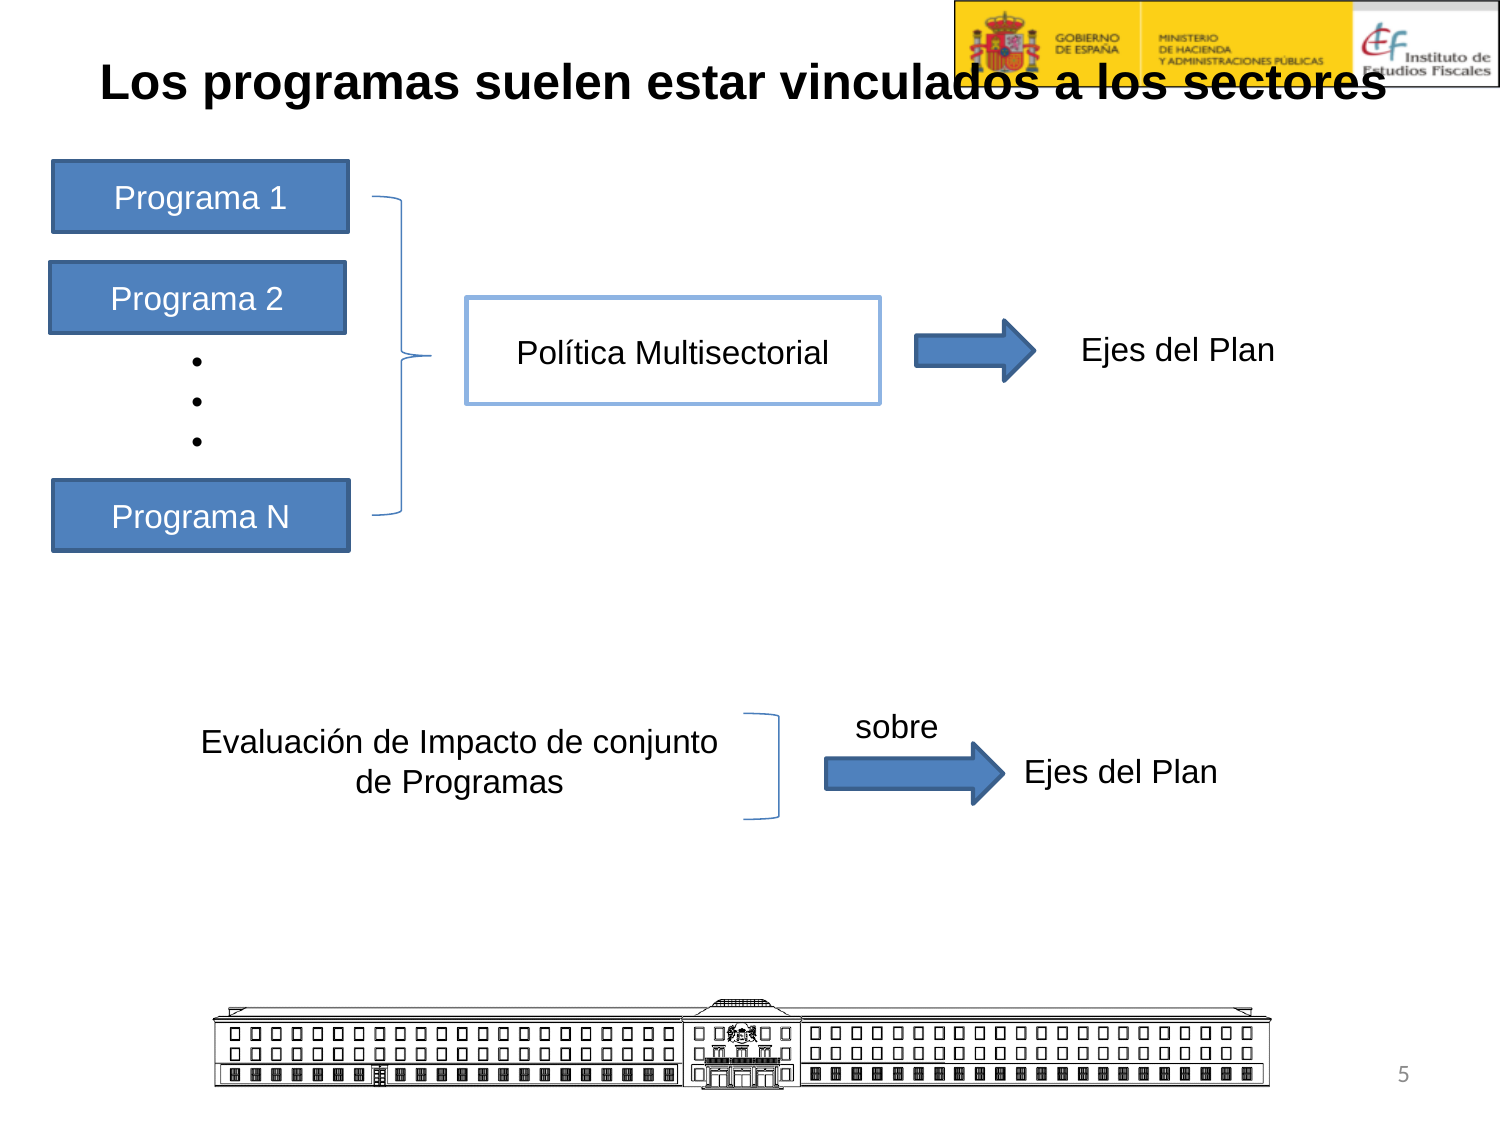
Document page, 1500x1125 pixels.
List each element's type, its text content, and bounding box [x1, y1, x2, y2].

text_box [49, 160, 1457, 551]
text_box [176, 697, 1399, 820]
text_box Los programas suelen estar vinculados a los sectores [53, 42, 1436, 118]
slide_number 5 [1074, 1042, 1425, 1103]
picture [954, 0, 1500, 89]
picture [212, 999, 1272, 1090]
